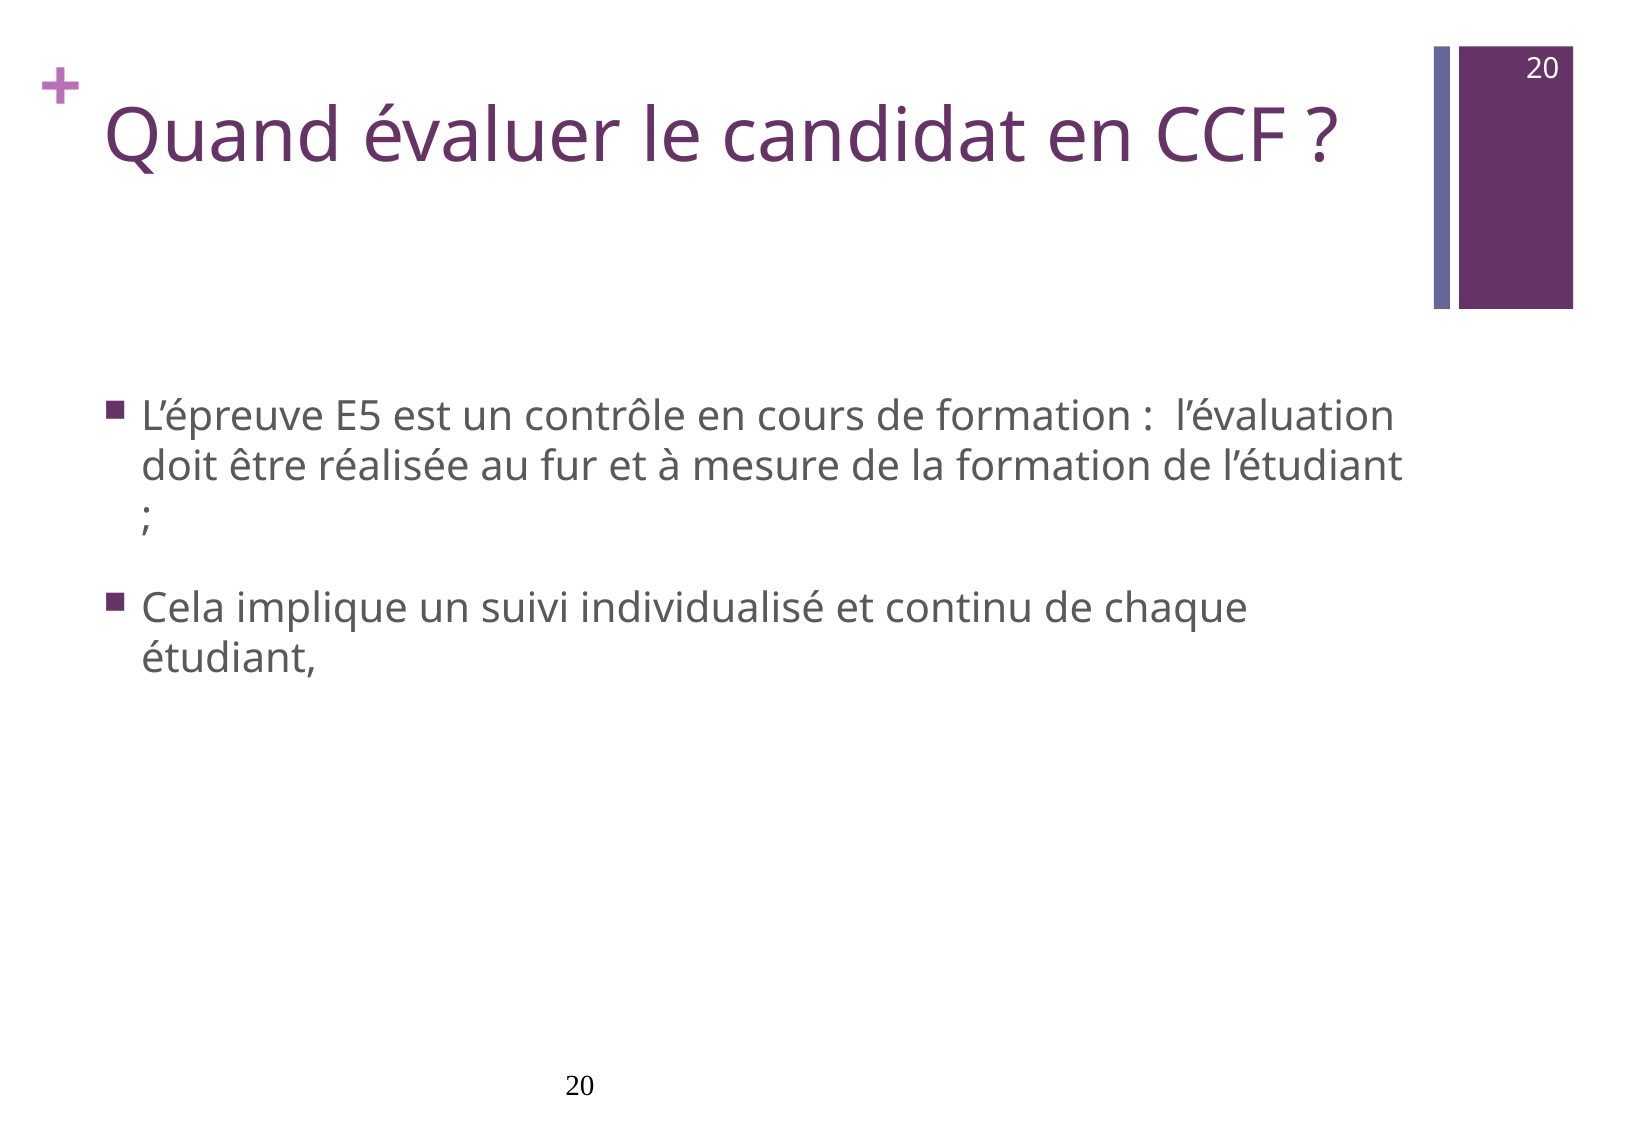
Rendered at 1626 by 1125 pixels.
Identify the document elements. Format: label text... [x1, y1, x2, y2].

slide_number 20 [1476, 39, 1575, 100]
list L’épreuve E5 est un contrôle en cours de formation : l’évaluation doit être réalisée au fur et à mesure de la formation de l’étudiant ; Cela implique un suivi individualisé et continu de chaque étudiant, [88, 381, 1432, 933]
title Quand évaluer le candidat en CCF ? [88, 79, 1432, 263]
footer 20 [35, 1053, 1124, 1114]
